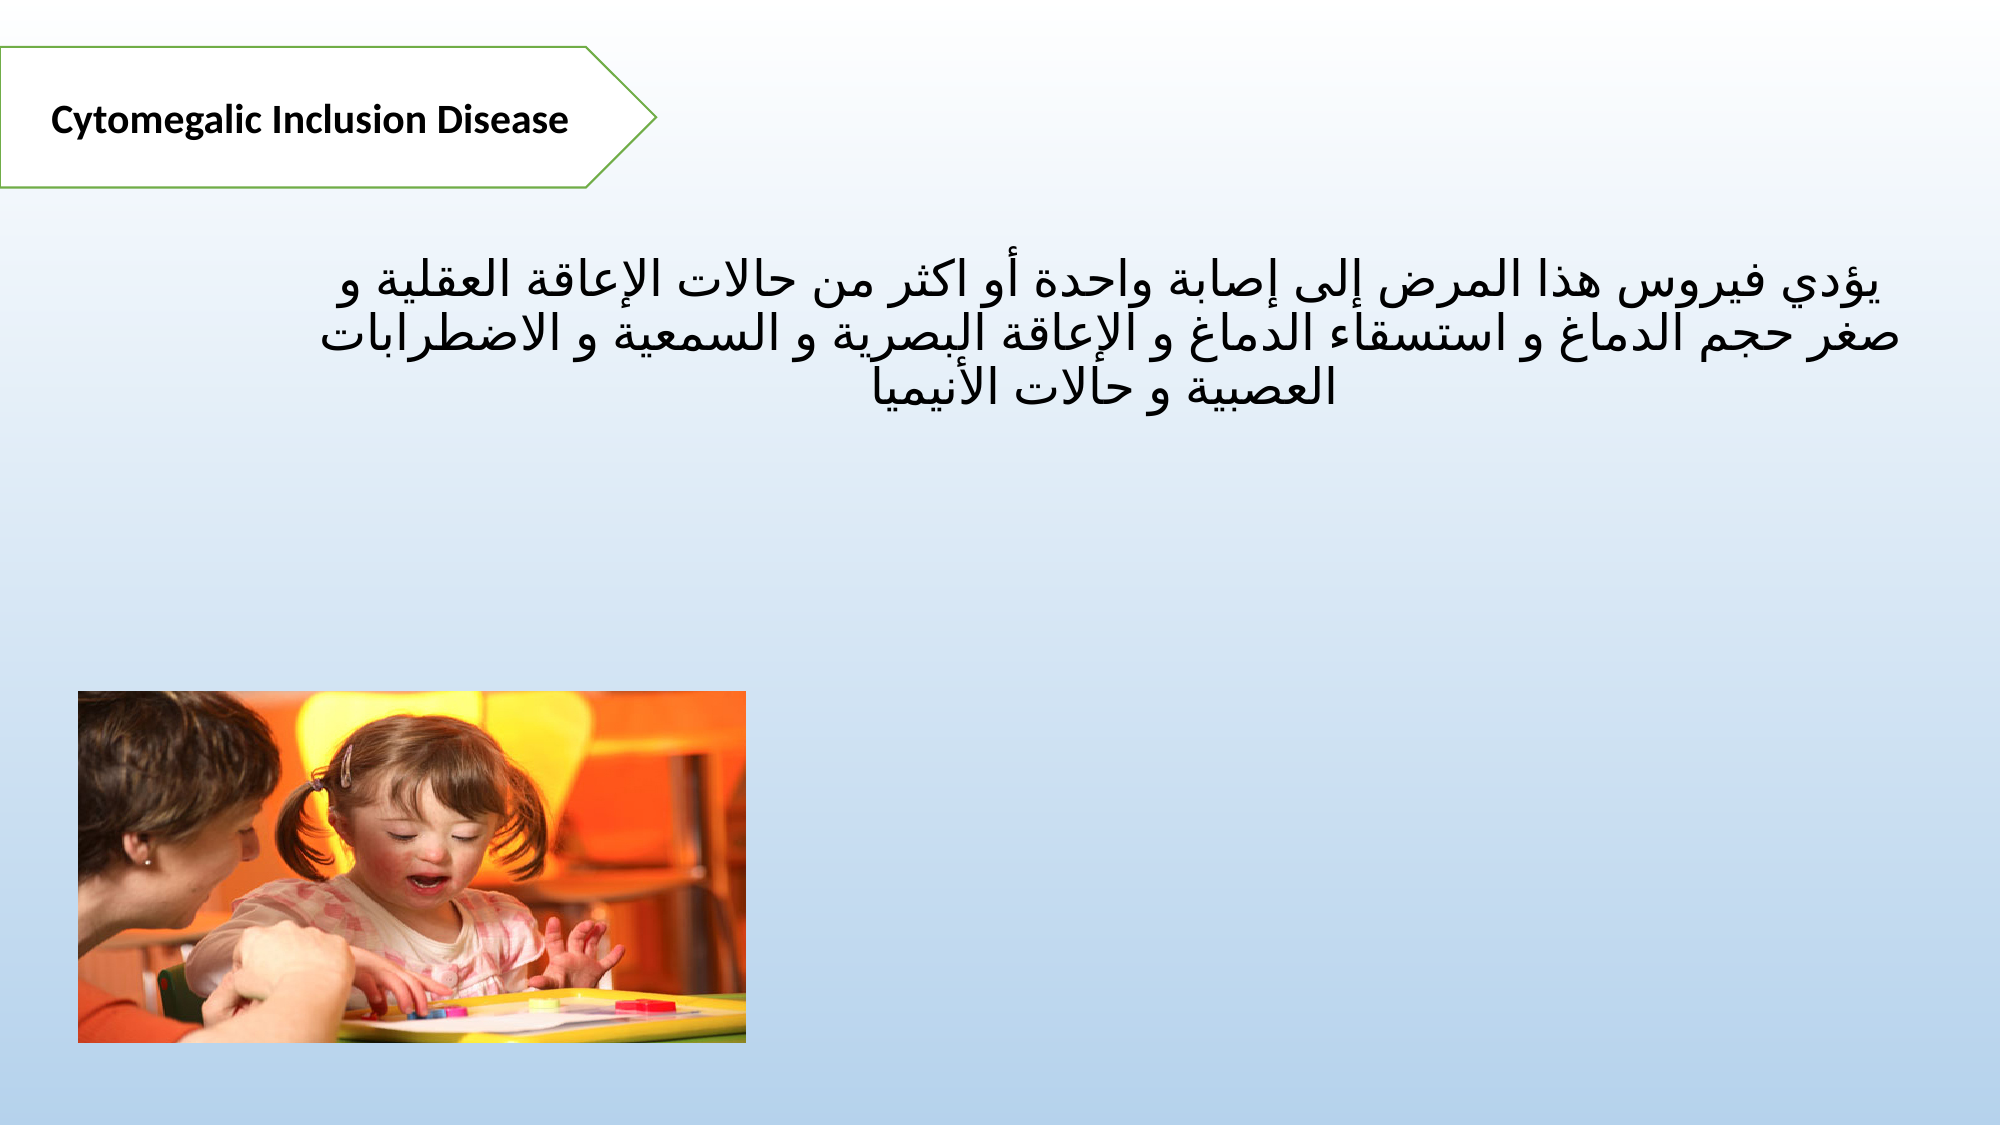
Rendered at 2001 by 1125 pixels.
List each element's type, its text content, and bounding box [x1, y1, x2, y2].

picture [78, 691, 746, 1043]
text_box Cytomegalic Inclusion Disease [0, 45, 658, 189]
subtitle يؤدي فيروس هذا المرض إلى إصابة واحدة أو اكثر من حالات الإعاقة العقلية و صغر حجم الدماغ و استسقاء الدماغ و الإعاقة البصرية و السمعية و الاضطرابات العصبية و حالات الأنيميا [300, 246, 1922, 925]
